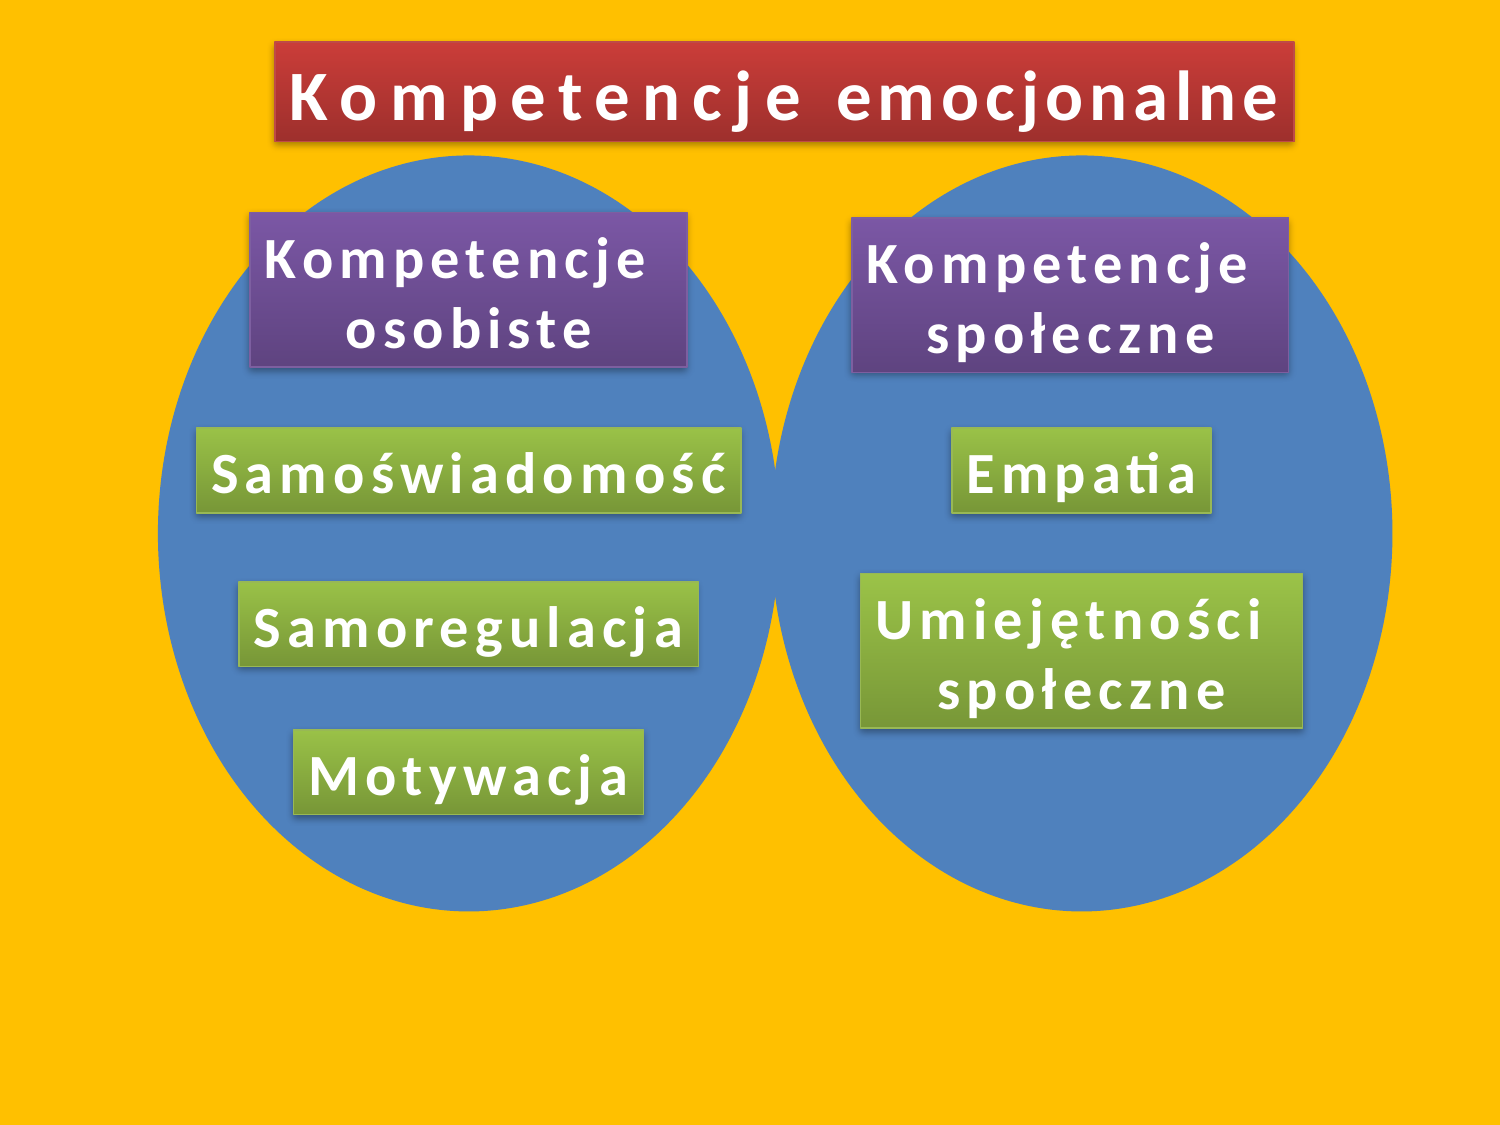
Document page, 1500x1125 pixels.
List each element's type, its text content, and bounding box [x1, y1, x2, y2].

text_box Kompetencje społeczne [851, 217, 1289, 373]
text_box [155, 267, 782, 914]
text_box Motywacja [293, 729, 644, 815]
text_box Samoświadomość [196, 427, 742, 514]
text_box Umiejętności społeczne [860, 573, 1303, 729]
text_box [775, 254, 1395, 914]
text_box Samoregulacja [238, 581, 699, 667]
text_box Kompetencje emocjonalne [274, 41, 1295, 142]
text_box [304, 153, 634, 210]
text_box Empatia [951, 427, 1212, 514]
text_box [909, 153, 1254, 216]
text_box Kompetencje osobiste [249, 212, 688, 368]
